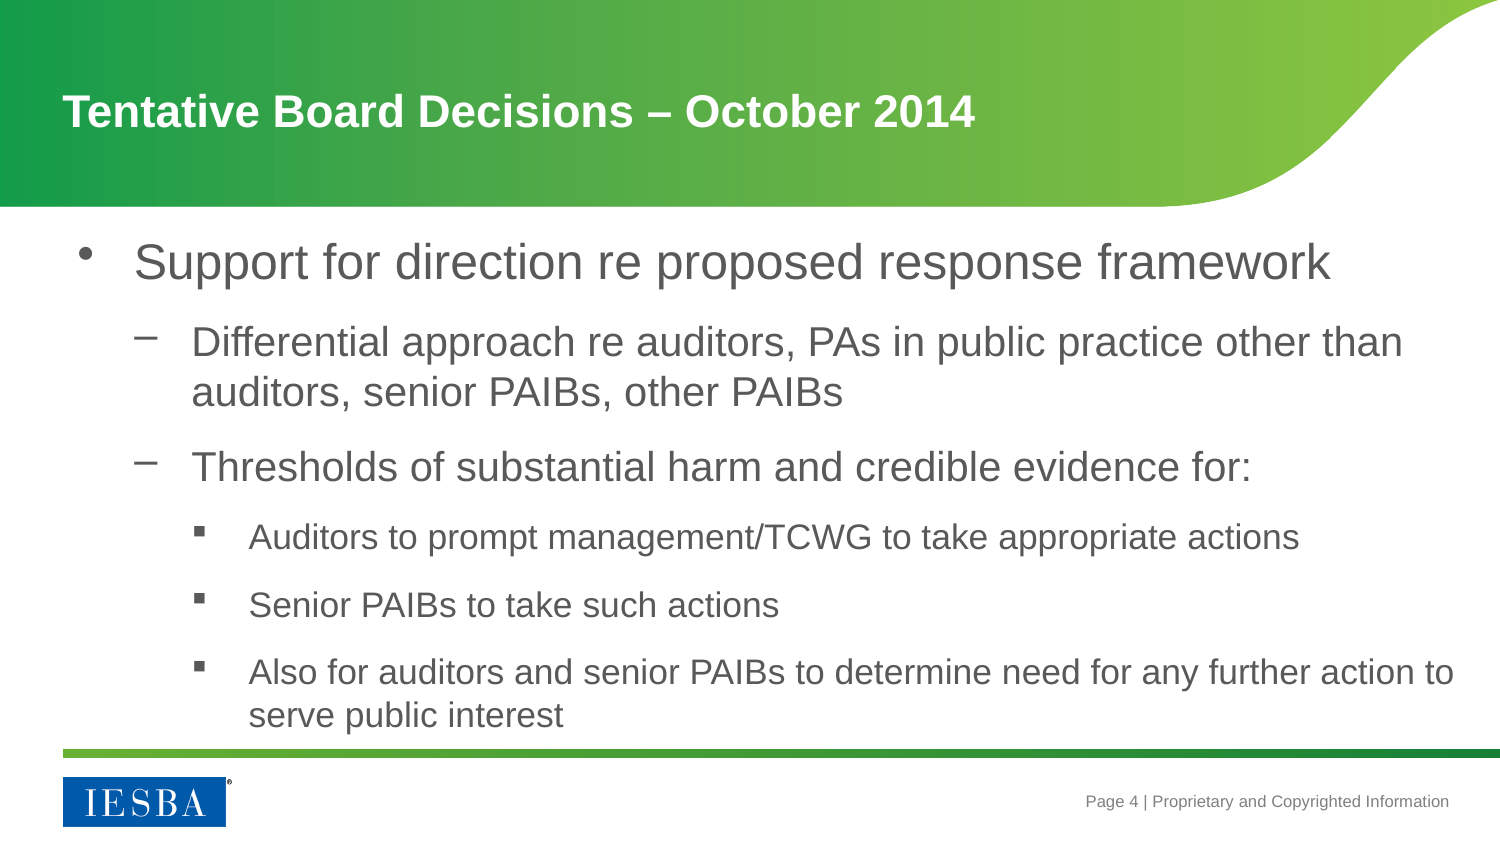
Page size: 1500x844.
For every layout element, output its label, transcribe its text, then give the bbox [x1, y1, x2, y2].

picture [0, 0, 1500, 207]
list Support for direction re proposed response framework Differential approach re auditors, PAs in public practice other than auditors, senior PAIBs, other PAIBs Thresholds of substantial harm and credible evidence for: Auditors to prompt management/TCWG to take appropriate actions Senior PAIBs to take such actions Also for auditors and senior PAIBs to determine need for any further action to serve public interest [62, 221, 1475, 760]
picture [63, 777, 232, 827]
title Tentative Board Decisions – October 2014 [62, 46, 1300, 172]
